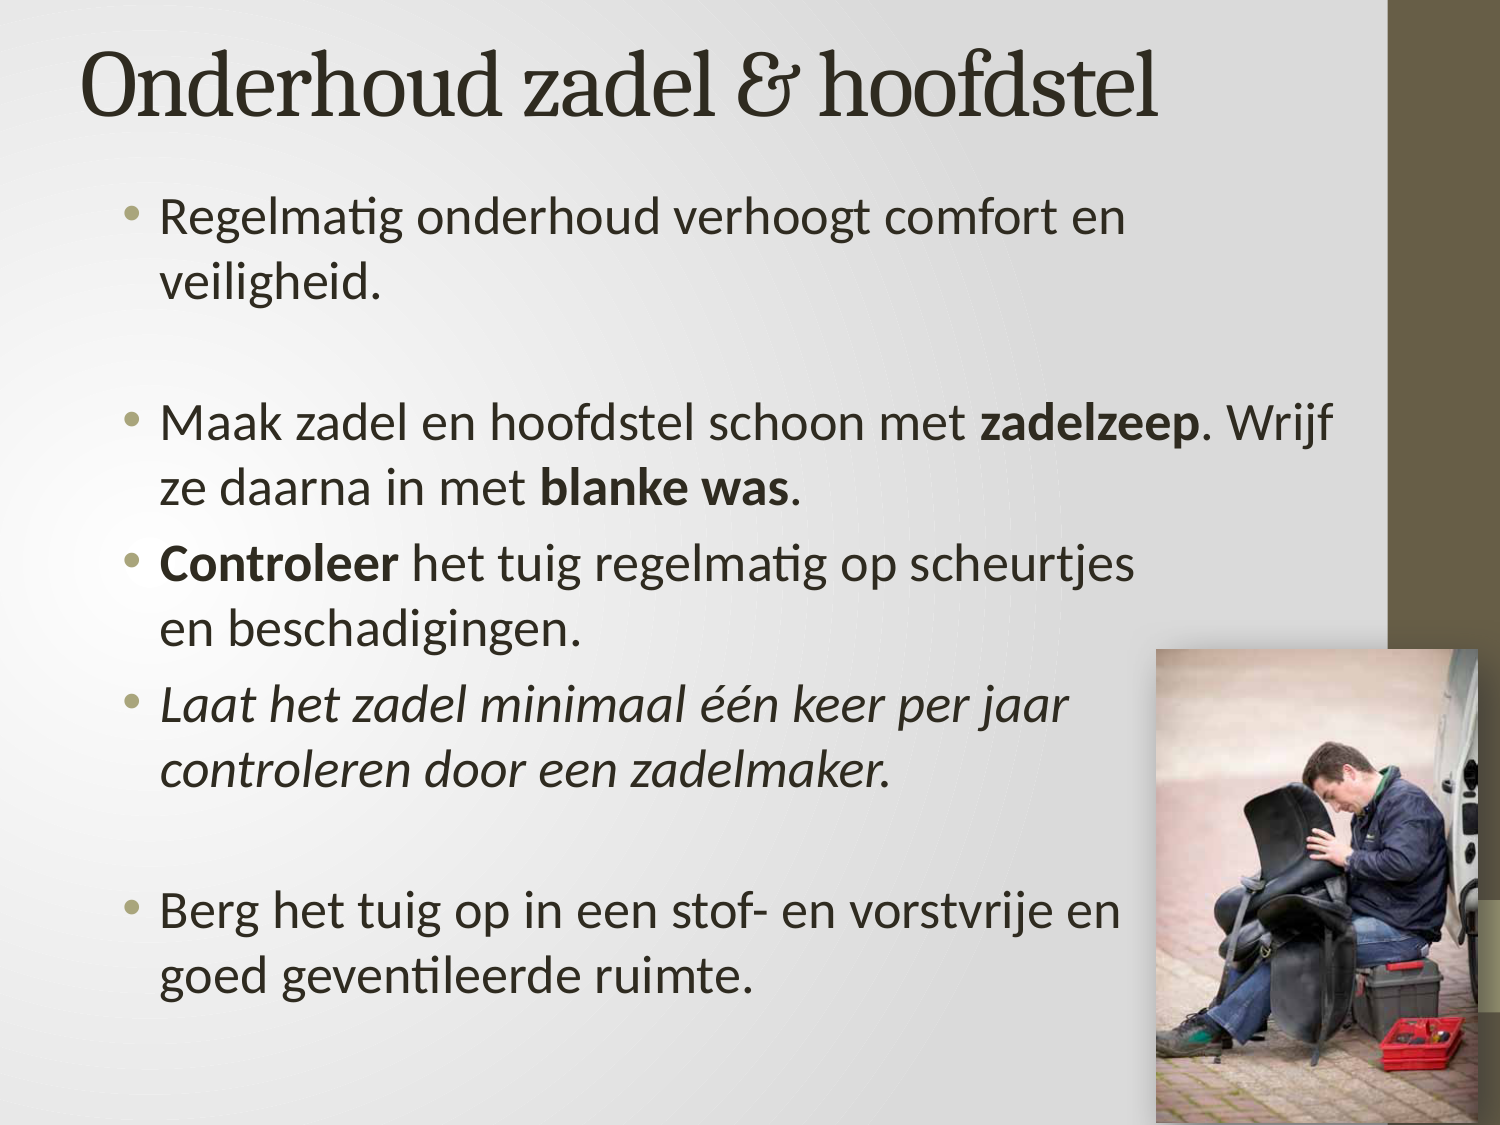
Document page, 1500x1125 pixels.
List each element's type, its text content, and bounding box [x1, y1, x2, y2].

title Onderhoud zadel & hoofdstel [64, 30, 1388, 125]
picture [1156, 649, 1478, 1124]
list Regelmatig onderhoud verhoogt comfort en veiligheid. Maak zadel en hoofdstel schoon met zadelzeep. Wrijf ze daarna in met blanke was. Controleer het tuig regelmatig op scheurtjes en beschadigingen. Laat het zadel minimaal één keer per jaar controleren door een zadelmaker. Berg het tuig op in een stof- en vorstvrije en goed geventileerde ruimte. [88, 172, 1365, 1013]
